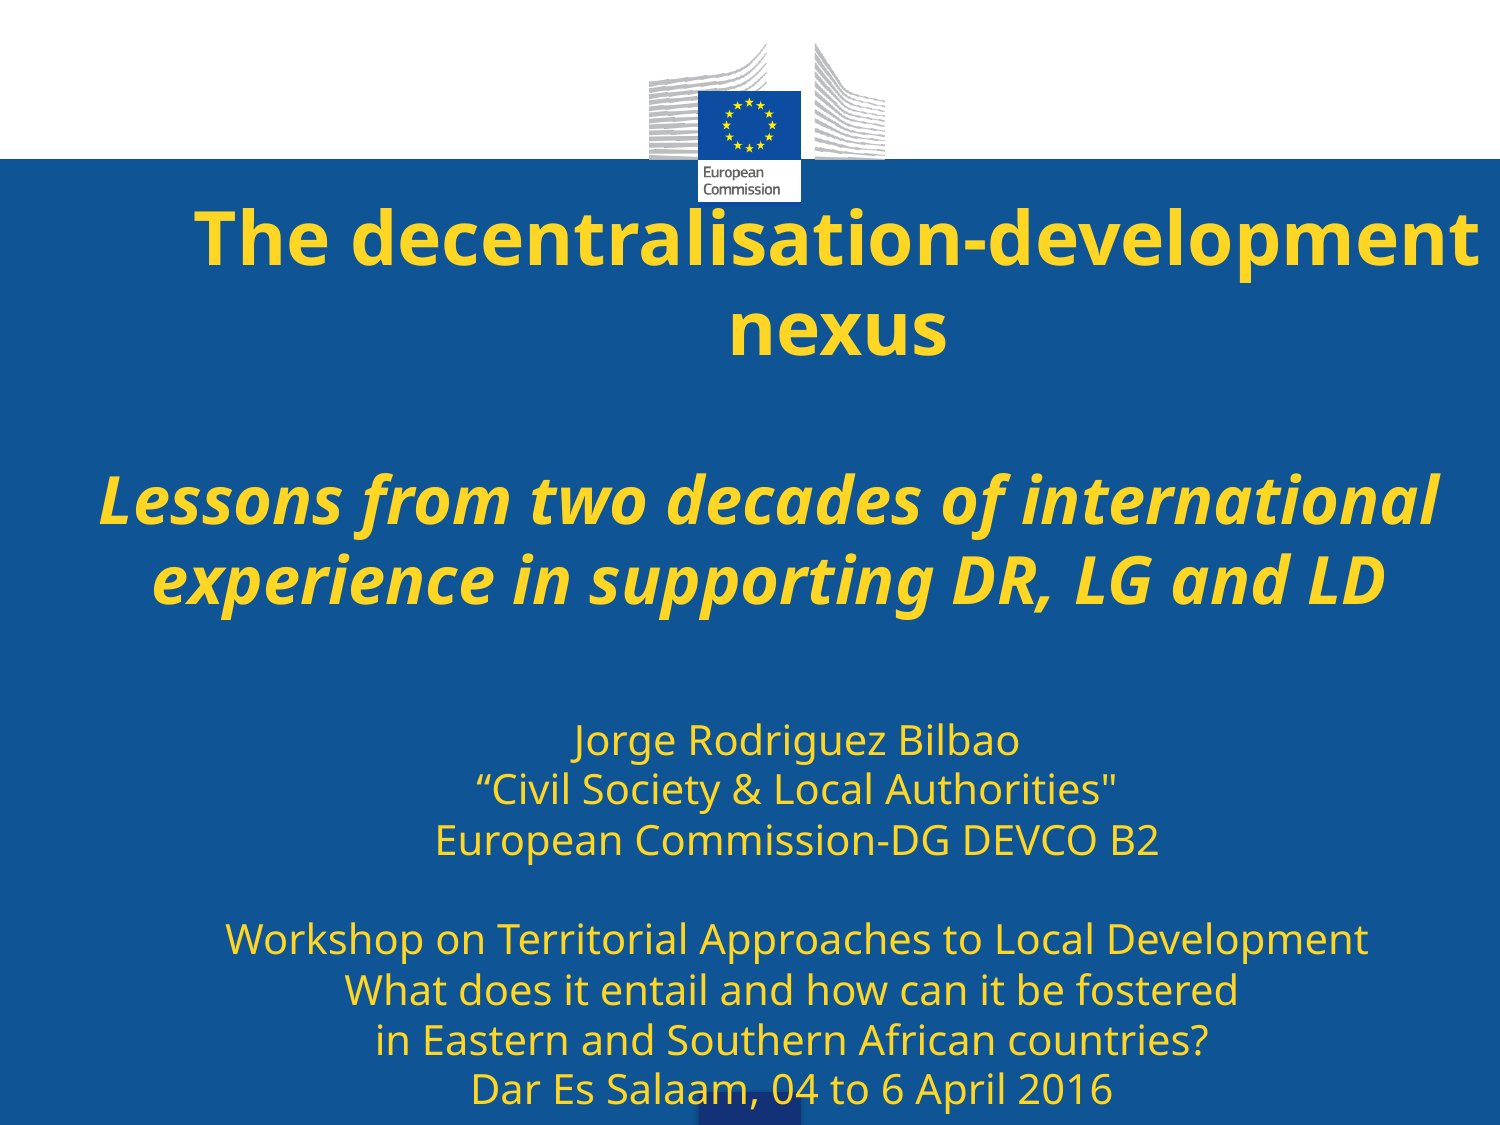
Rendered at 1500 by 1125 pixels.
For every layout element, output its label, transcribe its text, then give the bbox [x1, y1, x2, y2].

text_box The decentralisation-development nexus [27, 183, 1499, 379]
title Lessons from two decades of international experience in supporting DR, LG and LD [42, 468, 1497, 768]
text_box Jorge Rodriguez Bilbao “Civil Society & Local Authorities" European Commission-DG DEVCO B2 Workshop on Territorial Approaches to Local Development What does it entail and how can it be fostered in Eastern and Southern African countries? Dar Es Salaam, 04 to 6 April 2016 [123, 705, 1471, 1121]
